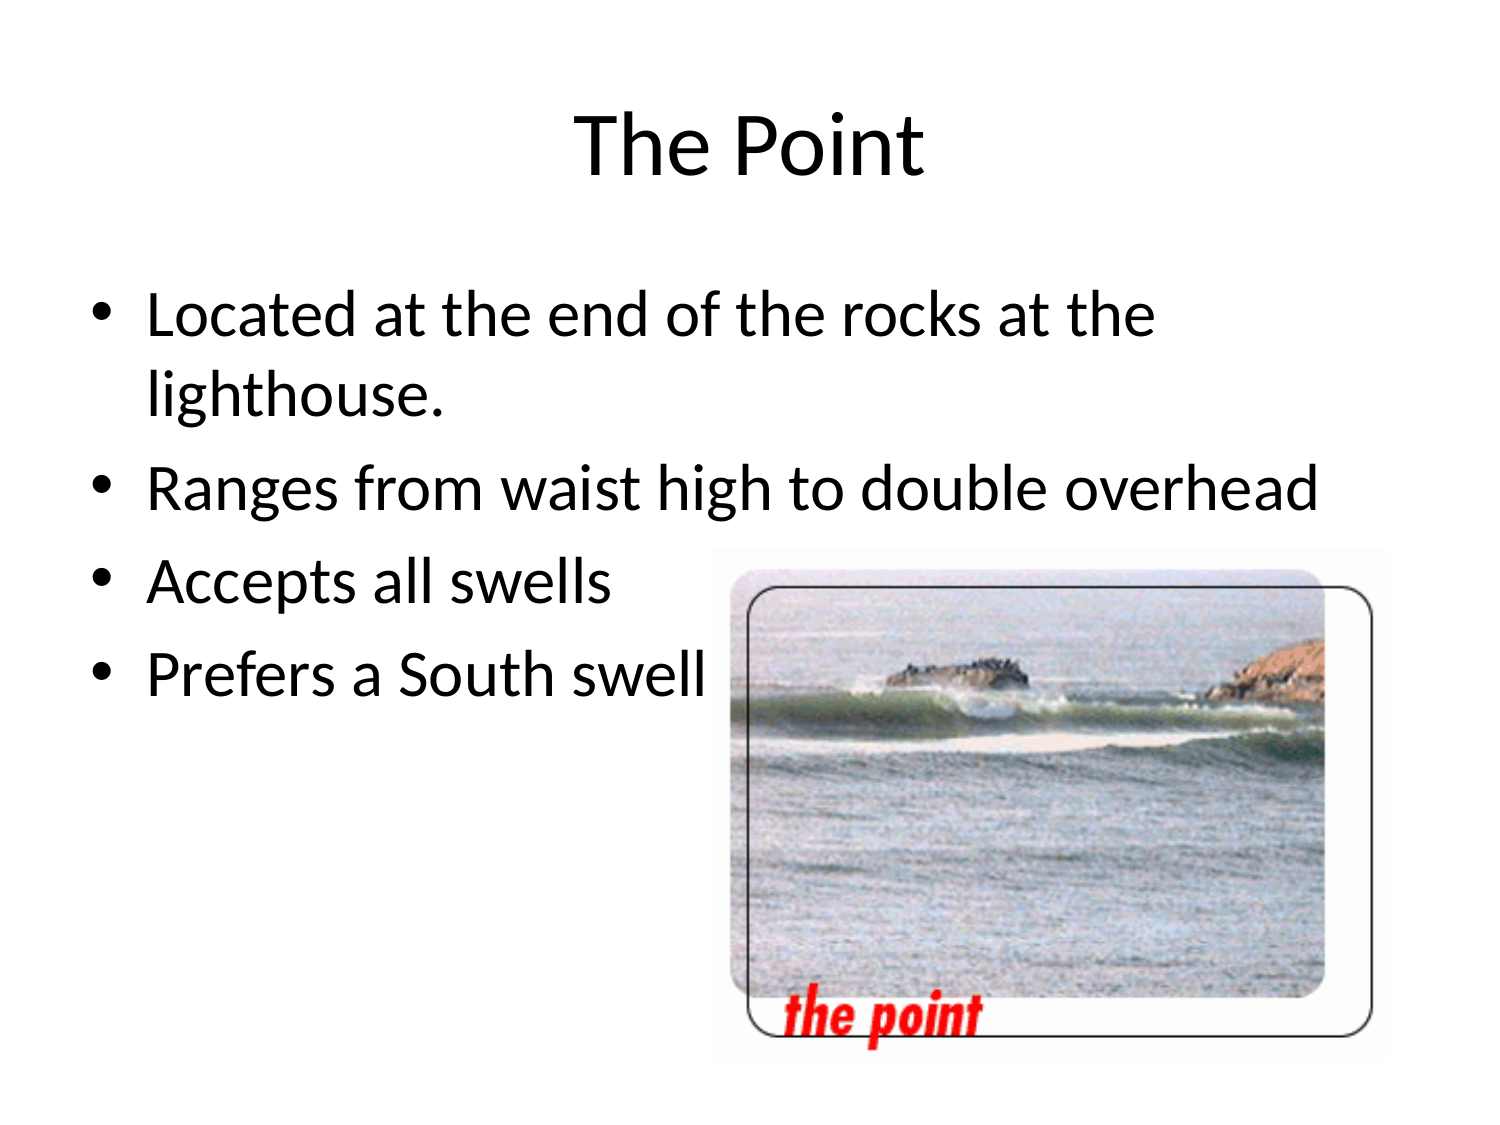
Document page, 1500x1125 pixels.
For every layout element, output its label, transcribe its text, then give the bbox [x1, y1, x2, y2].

picture [712, 549, 1390, 1061]
list Located at the end of the rocks at the lighthouse. Ranges from waist high to double overhead Accepts all swells Prefers a South swell [75, 262, 1425, 1005]
title The Point [75, 45, 1425, 233]
